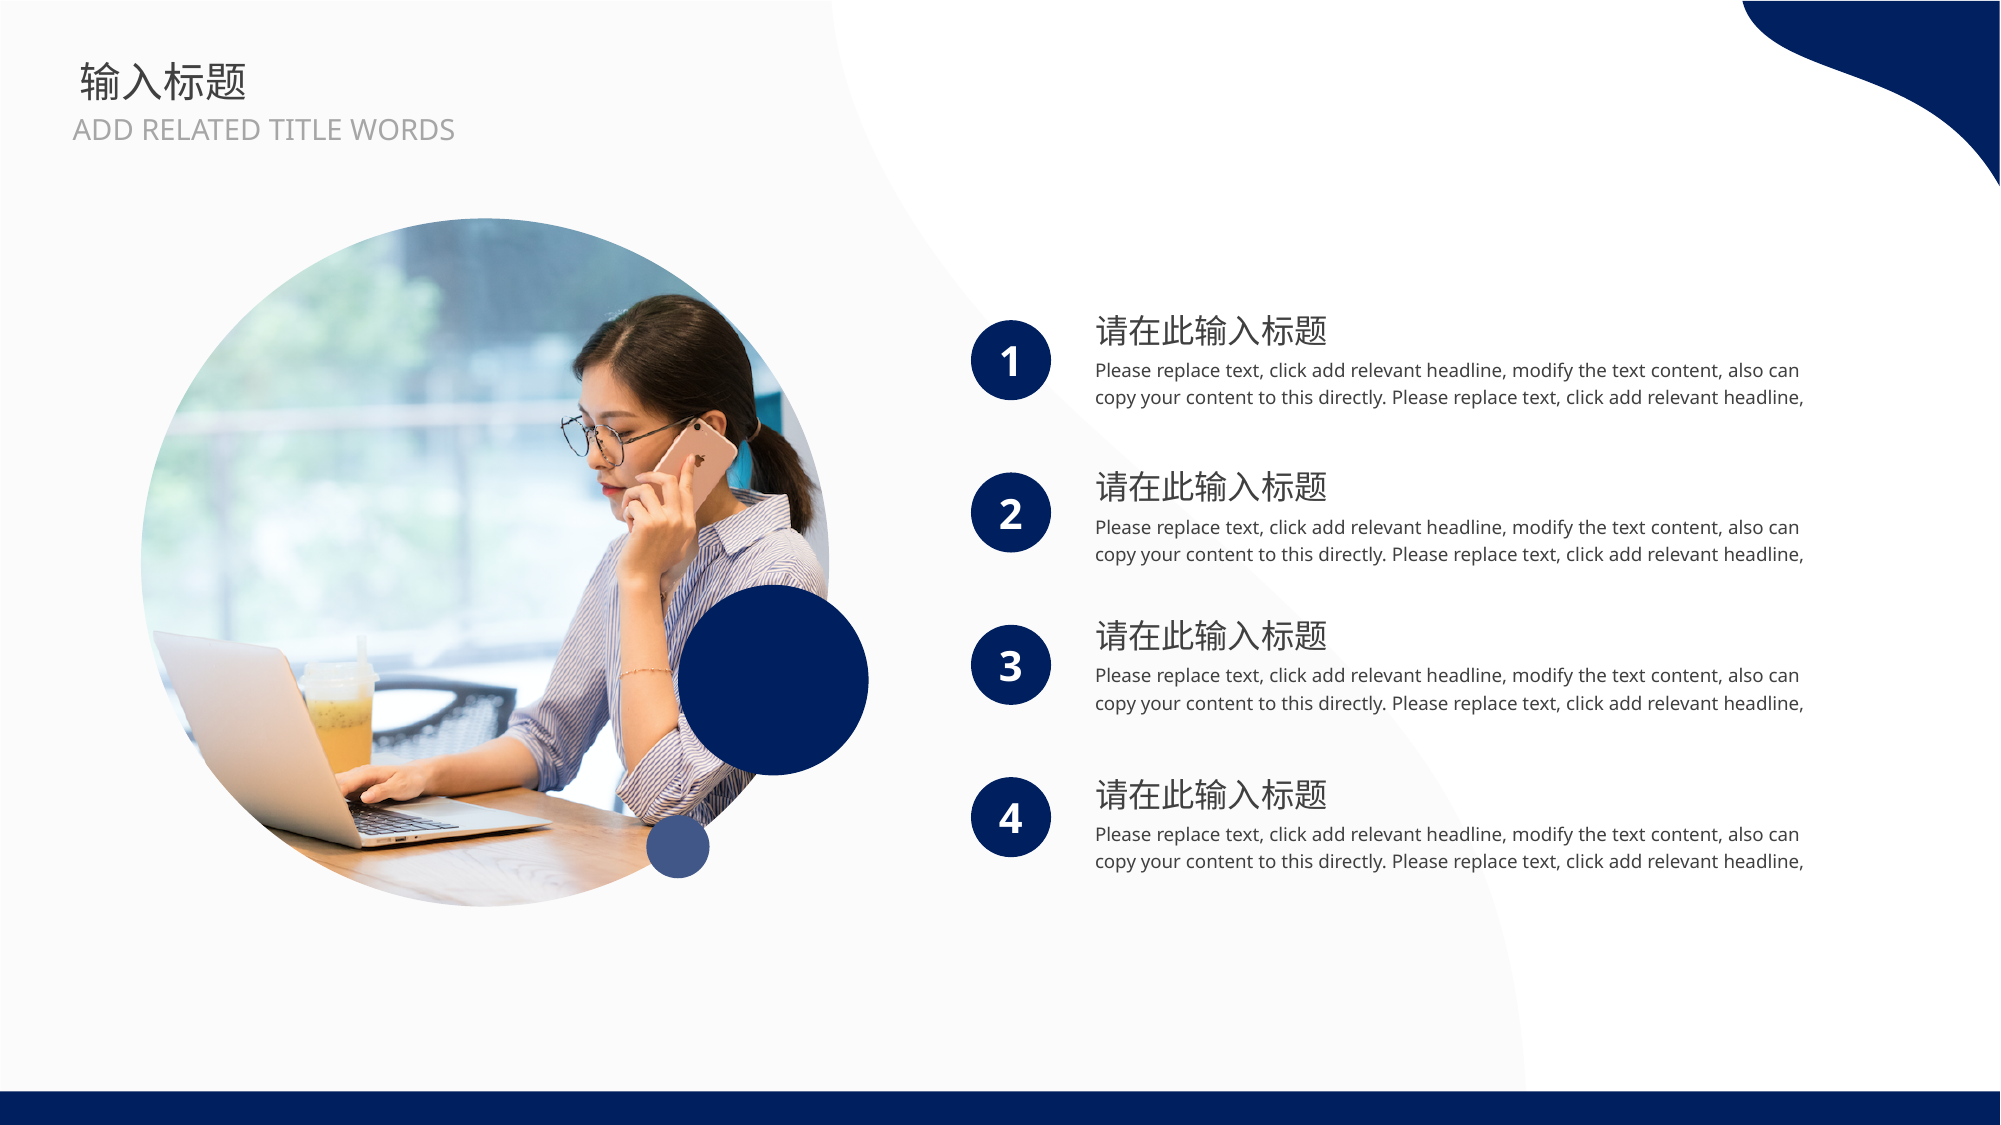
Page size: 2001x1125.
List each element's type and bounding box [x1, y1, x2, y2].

text_box [0, 0, 2000, 1125]
text_box [971, 294, 1860, 880]
